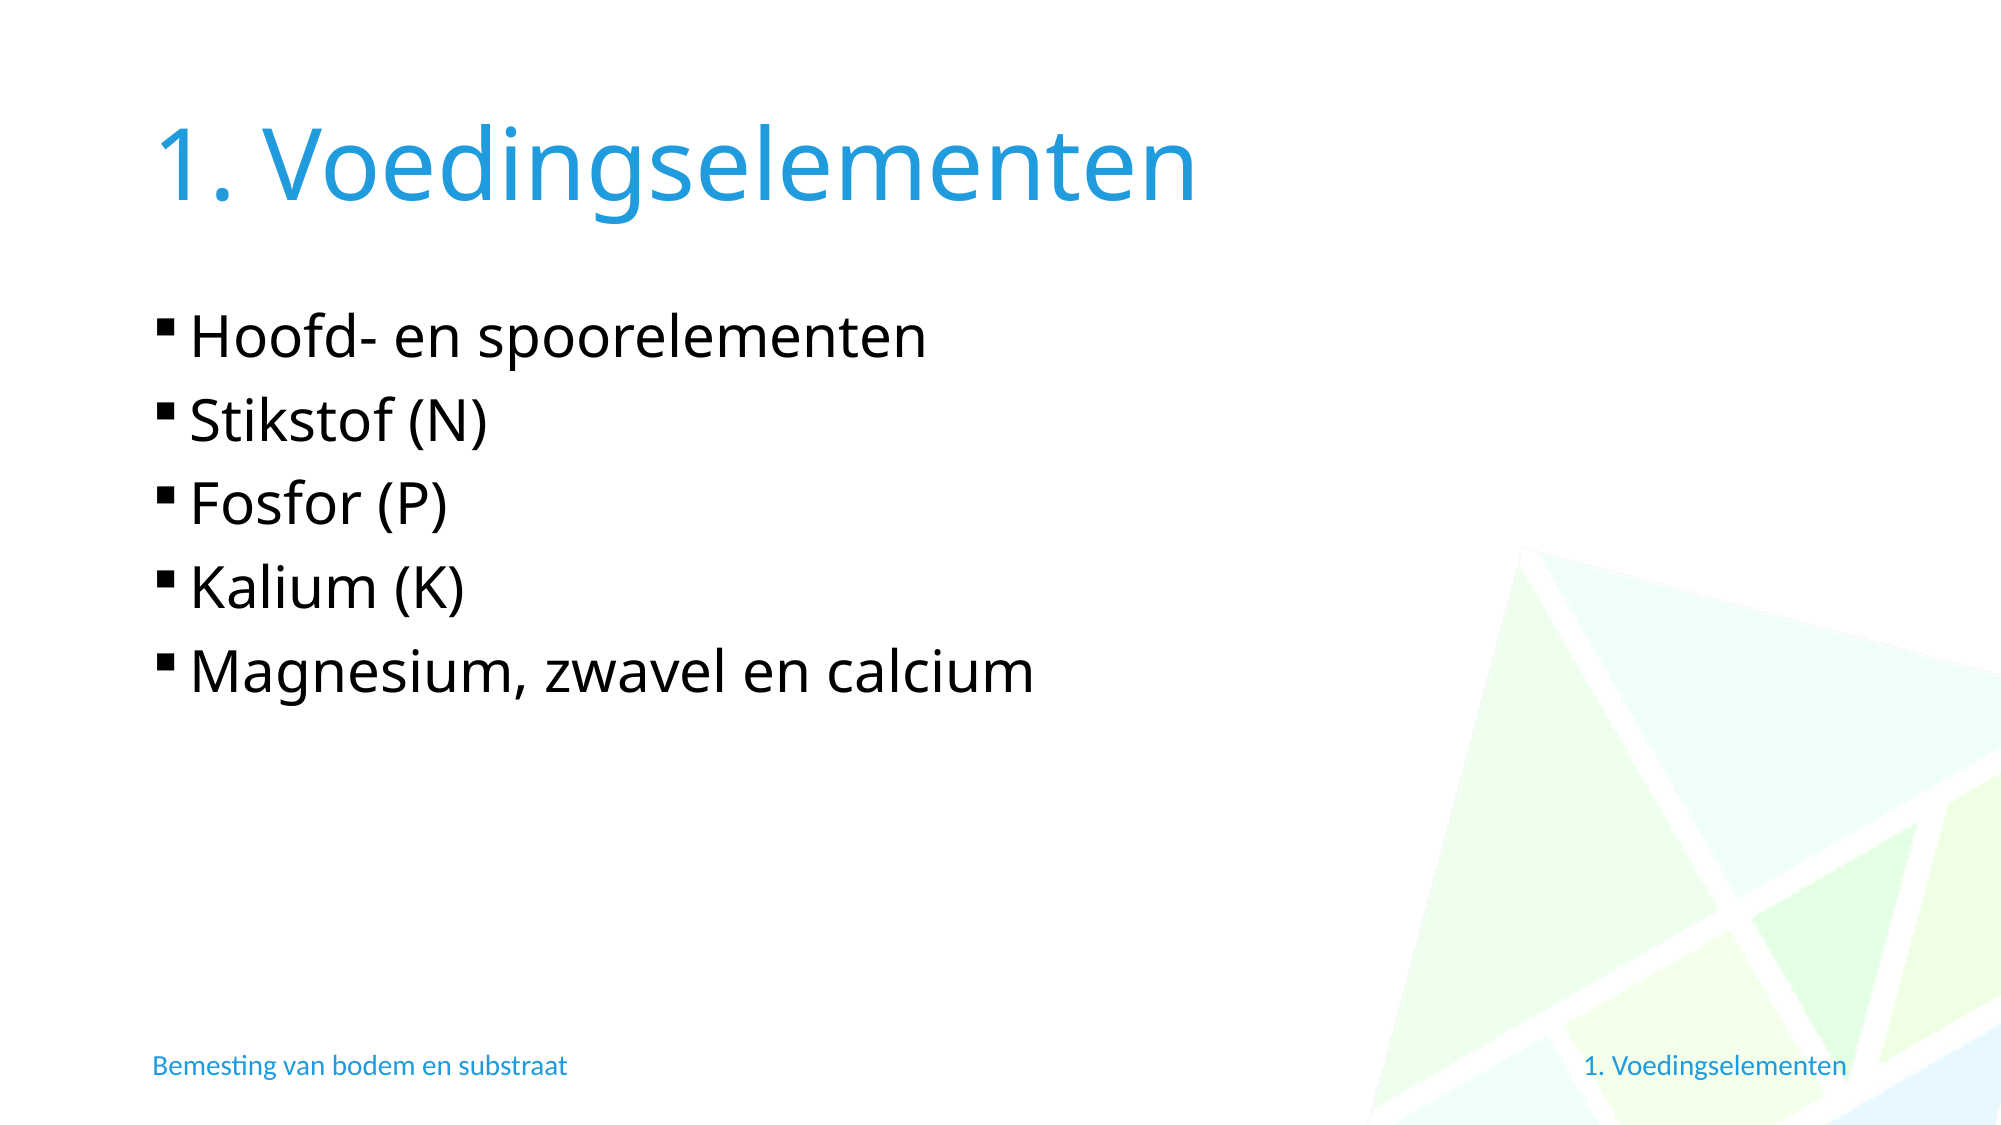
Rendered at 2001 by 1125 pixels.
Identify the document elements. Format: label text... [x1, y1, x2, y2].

list Hoofd- en spoorelementen Stikstof (N) Fosfor (P) Kalium (K) Magnesium, zwavel en calcium [137, 299, 1863, 1014]
list 1. Voedingselementen [1412, 1042, 1863, 1103]
title 1. Voedingselementen [137, 59, 1863, 278]
list Bemesting van bodem en substraat [137, 1042, 588, 1103]
